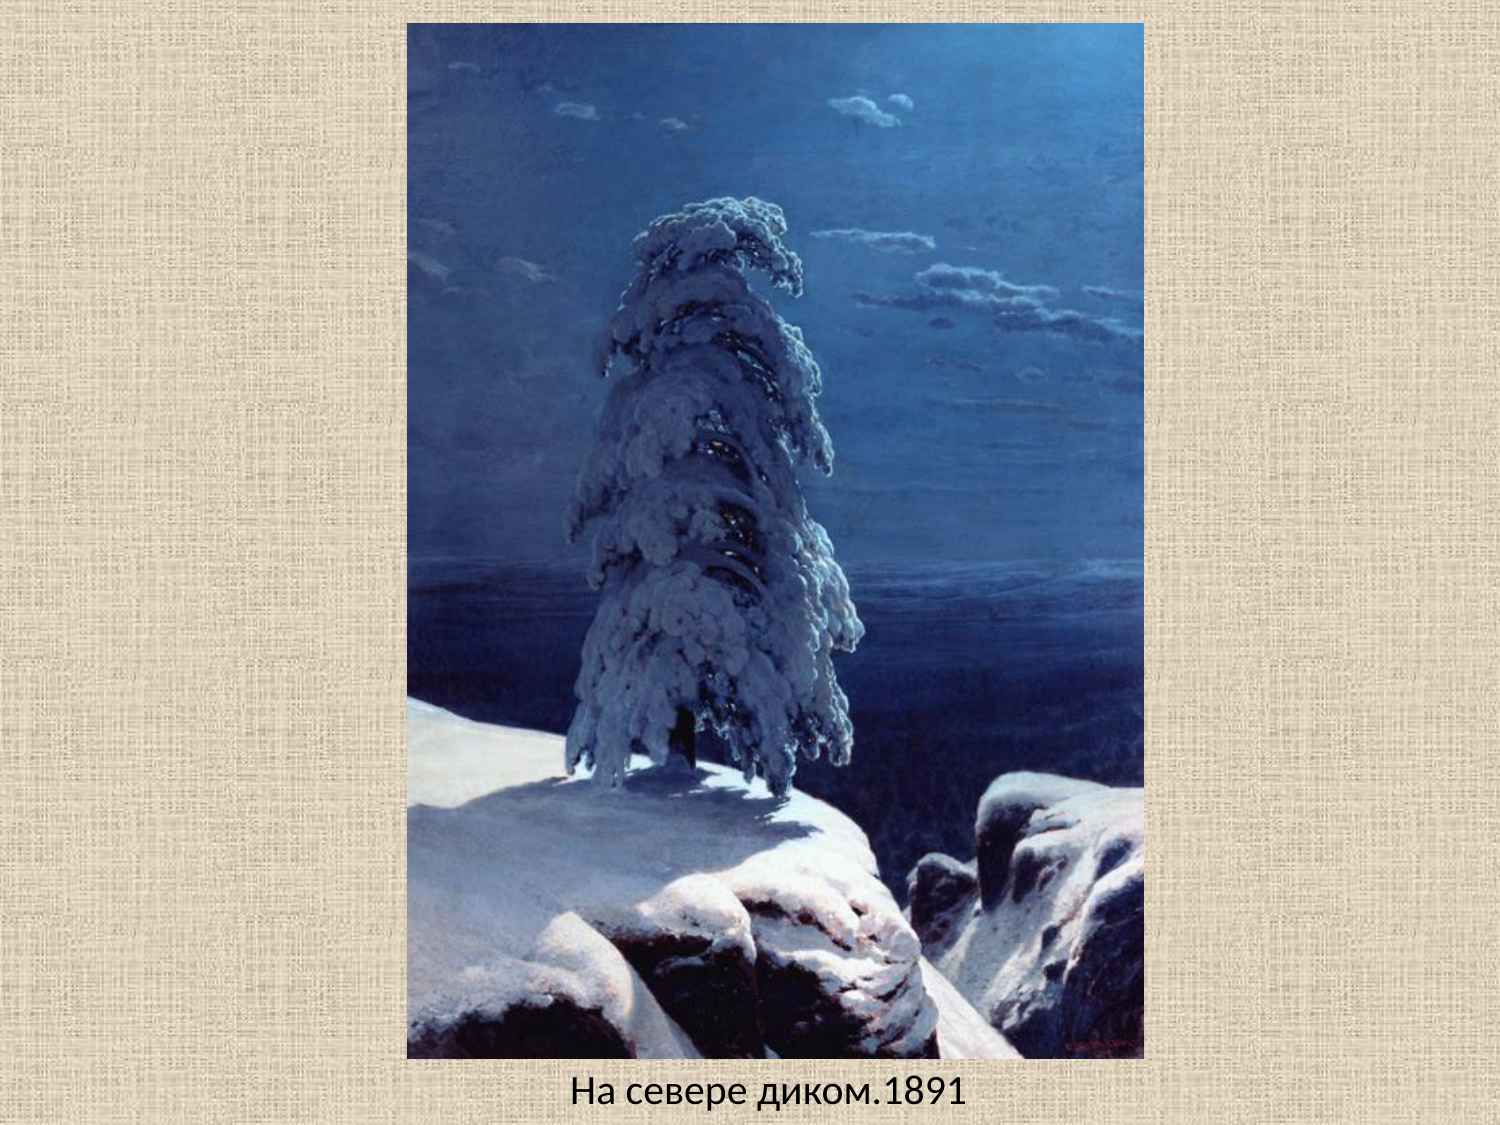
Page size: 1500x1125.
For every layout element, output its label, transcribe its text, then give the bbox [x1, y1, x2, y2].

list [407, 23, 1144, 1059]
picture [0, 0, 1500, 1125]
text_box На севере диком.1891 [405, 1065, 1142, 1120]
